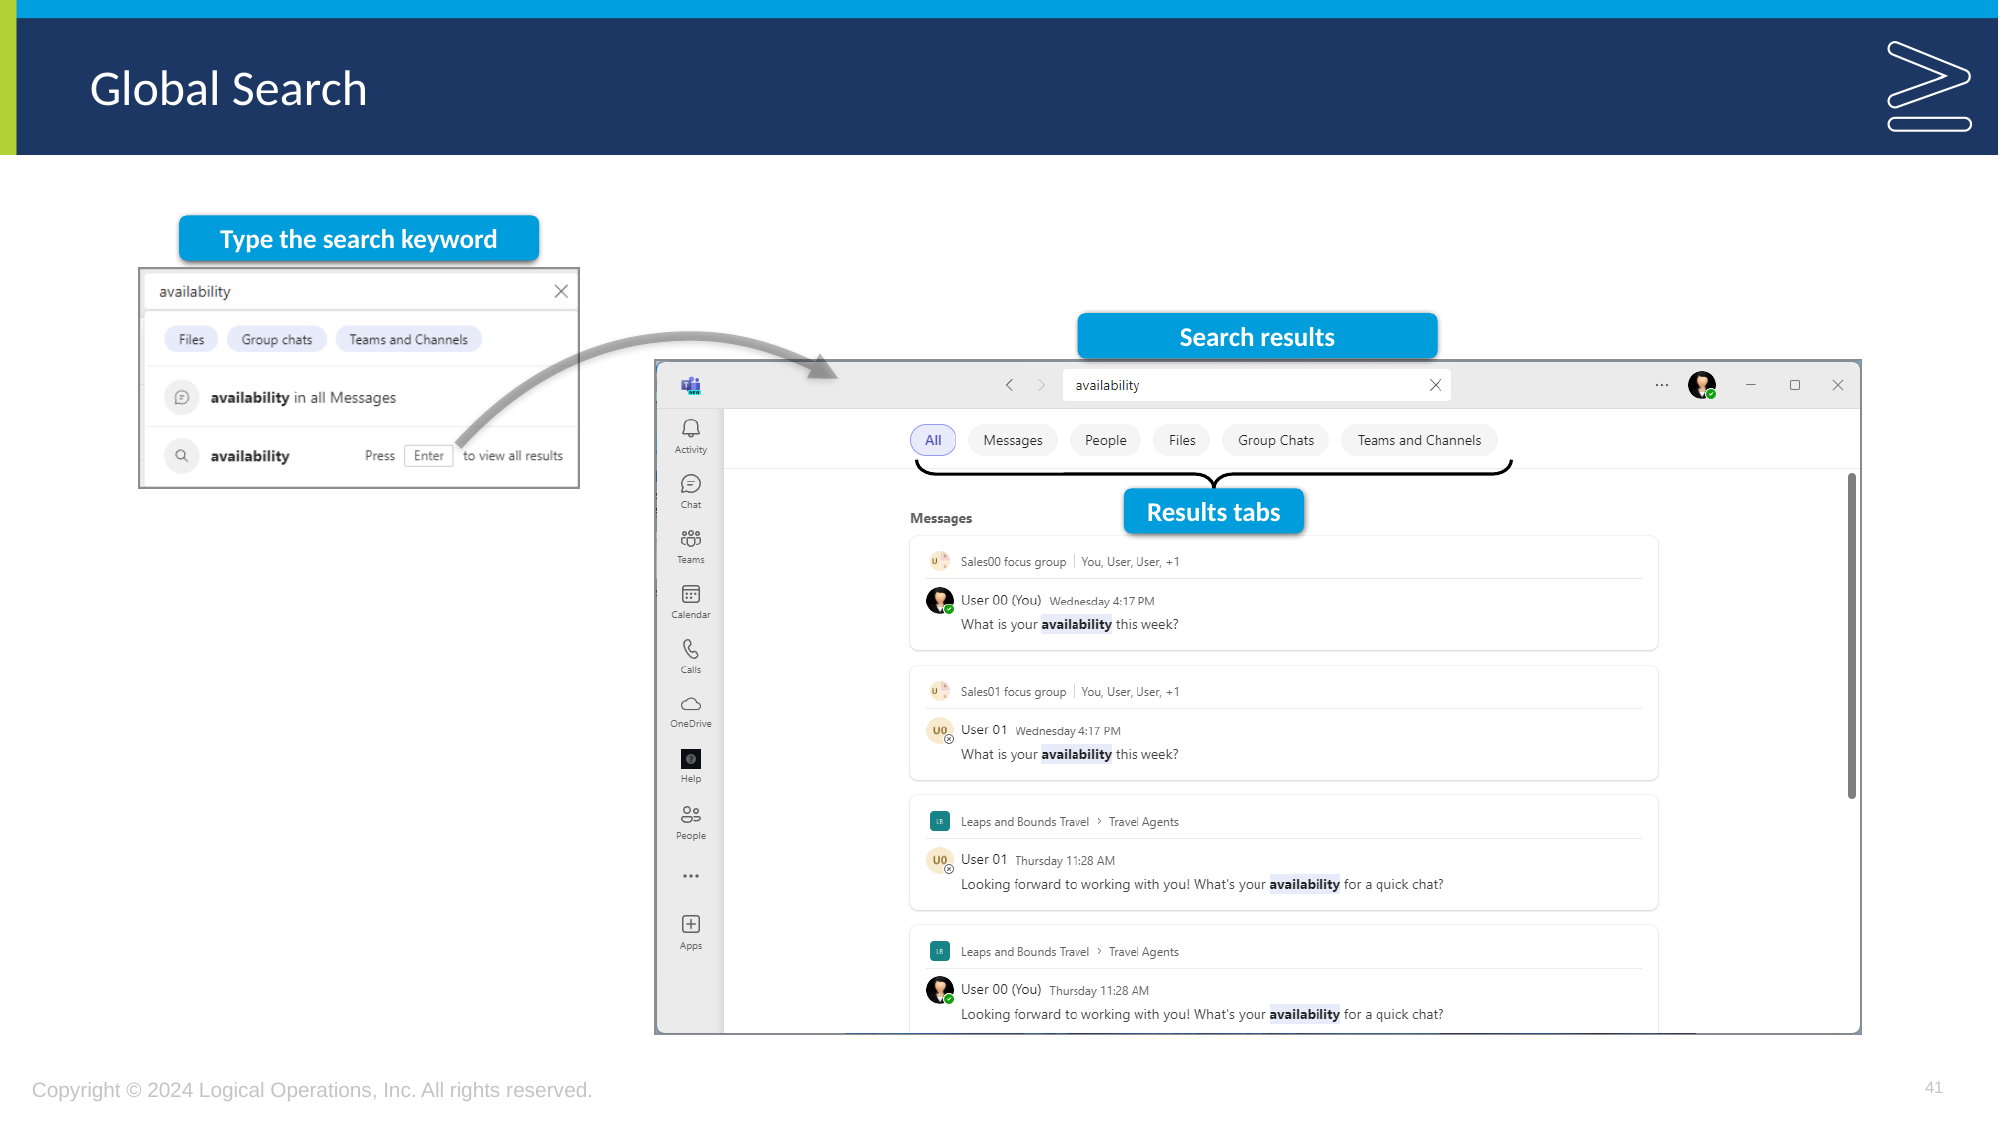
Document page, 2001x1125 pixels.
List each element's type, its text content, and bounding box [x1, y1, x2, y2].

title Global Search [74, 16, 1850, 155]
picture [0, 0, 74, 155]
picture [1850, 19, 1998, 155]
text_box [138, 215, 1862, 1035]
slide_number 41 [1491, 1057, 1959, 1118]
